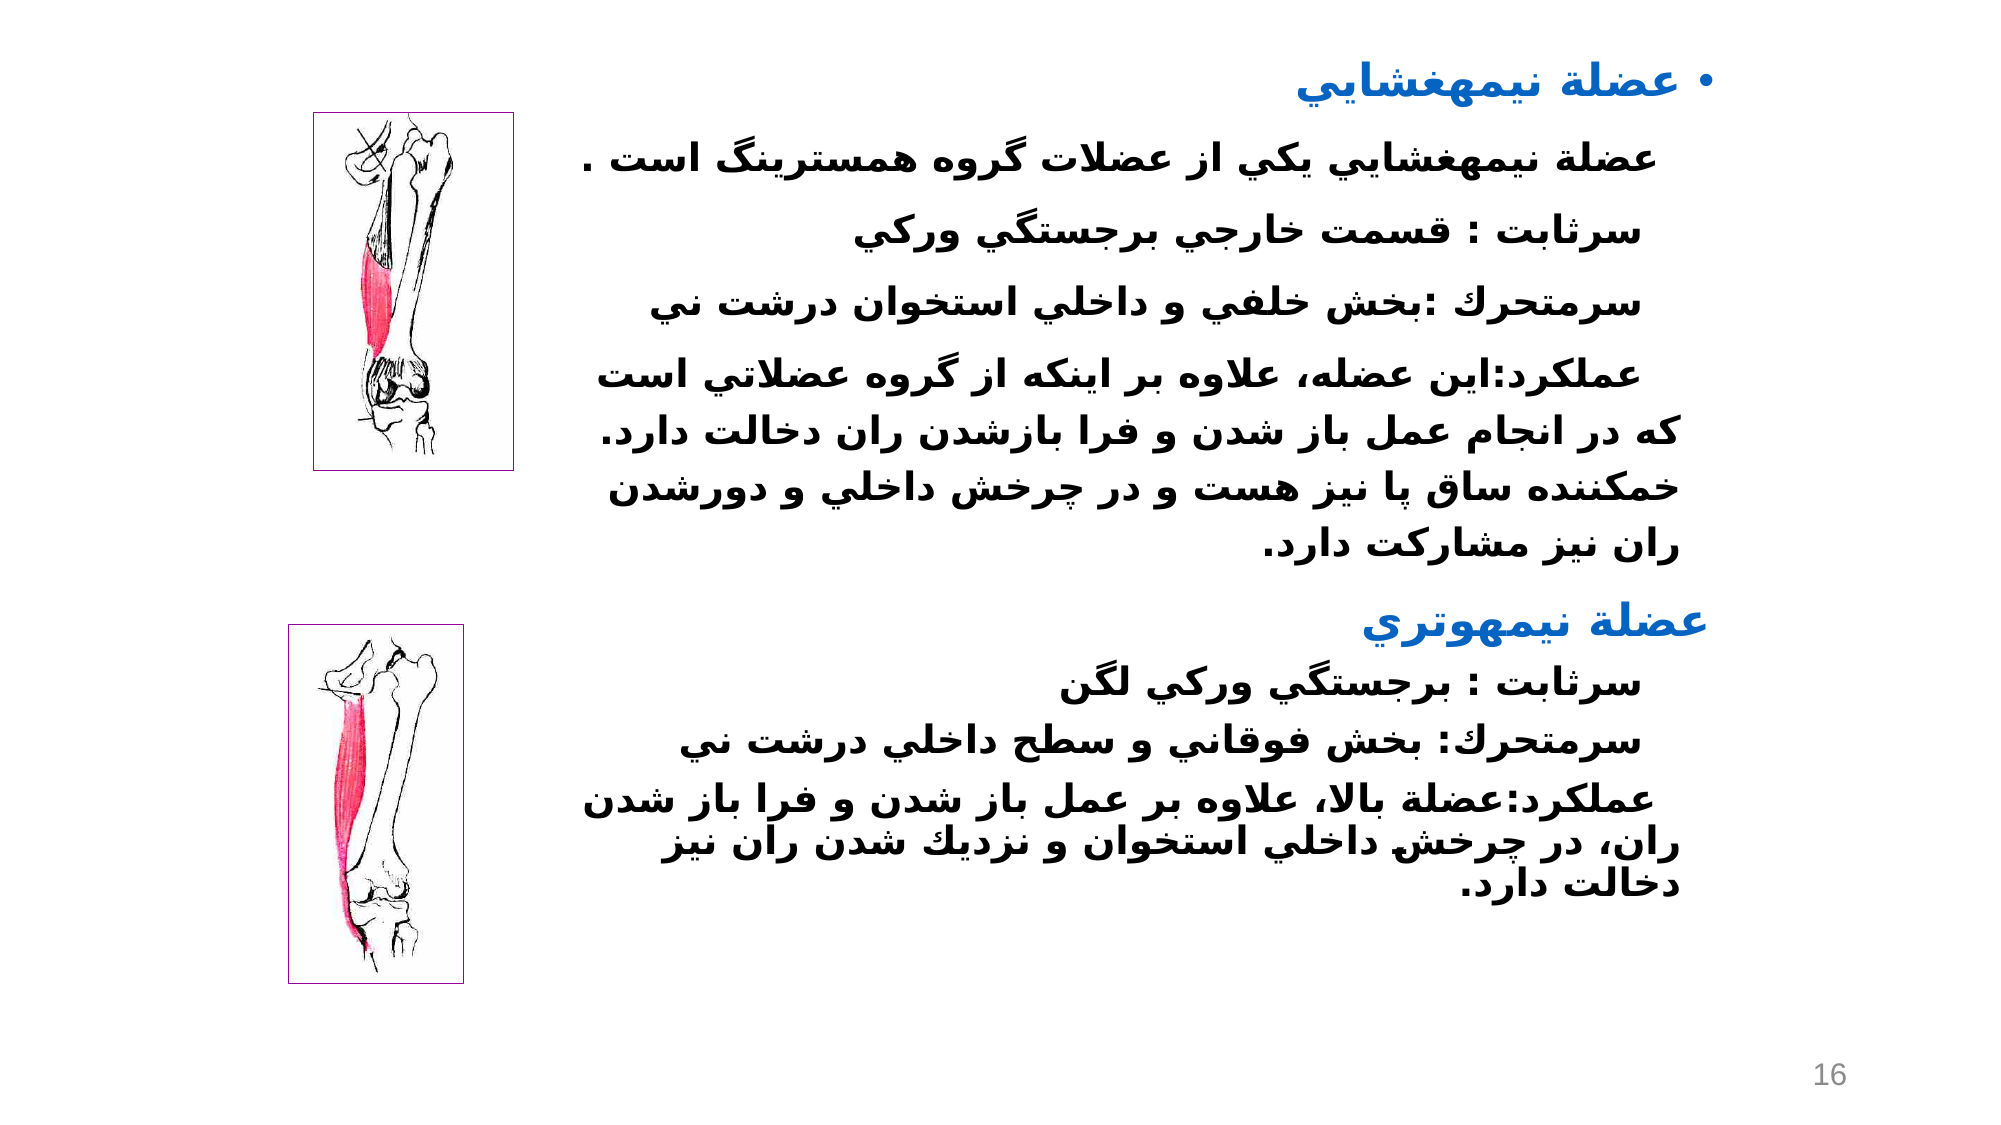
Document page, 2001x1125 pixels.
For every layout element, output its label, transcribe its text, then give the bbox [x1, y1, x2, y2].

slide_number 16 [1412, 1042, 1863, 1103]
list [288, 624, 464, 984]
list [313, 112, 514, 471]
list عضلة نيمه‎غشايي عضلة نيمه‎غشايي يكي از عضلات گروه همسترينگ است . سرثابت : قسمت خارجي برجستگي وركي سرمتحرك :بخش خلفي و داخلي استخوان درشت ني عملکرد:اين عضله، علاوه بر اينكه از گروه عضلاتي است كه در انجام عمل باز شدن و فرا بازشدن ران دخالت دارد. خم‎كننده ساق پا نيز هست و در چرخش داخلي و دورشدن ران نيز مشاركت دارد. عضلة نيمه‎وتري سرثابت : برجستگي وركي لگن سرمتحرك: بخش فوقاني و سطح داخلي درشت ني عملکرد:عضلة بالا، علاوه بر عمل باز شدن و فرا باز شدن ران، در چرخش داخلي استخوان و نزديك شدن ران نيز دخالت دارد. [538, 49, 1726, 957]
